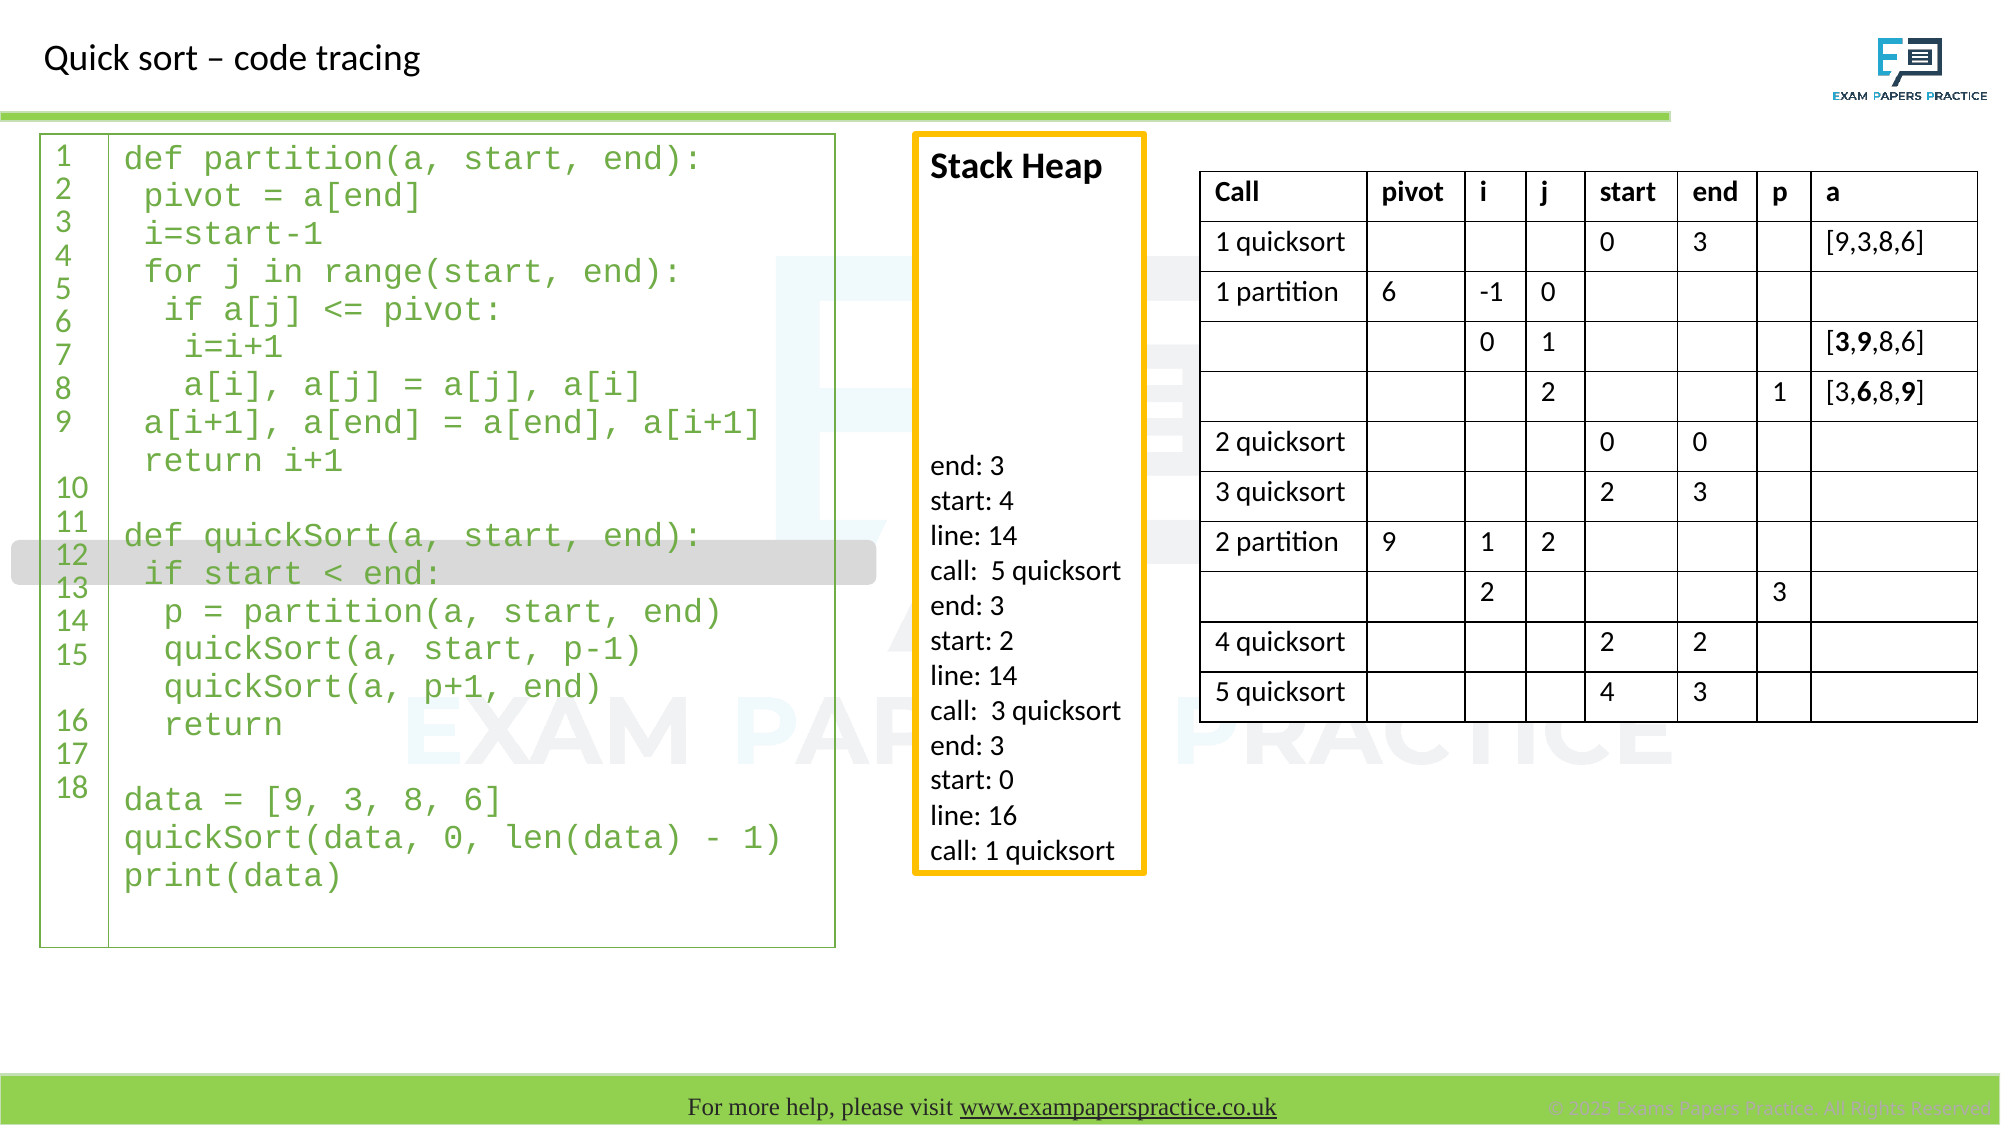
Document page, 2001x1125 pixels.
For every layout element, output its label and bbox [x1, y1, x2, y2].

table_cell [1678, 272, 1756, 321]
table_cell [1201, 522, 1366, 571]
table_cell [1201, 372, 1366, 421]
table_cell [1201, 673, 1366, 721]
table_cell [1368, 522, 1464, 571]
table_cell [1466, 572, 1525, 621]
table_cell [1678, 222, 1756, 271]
table_cell [1527, 322, 1584, 371]
table_header [41, 135, 108, 947]
table_cell [1368, 673, 1464, 721]
table_cell [1527, 372, 1584, 421]
table_cell [1527, 673, 1584, 721]
table_cell [1466, 272, 1525, 321]
table_cell [1586, 623, 1677, 671]
table_cell [1586, 572, 1677, 621]
table_cell [1466, 623, 1525, 671]
table_cell [1201, 472, 1366, 521]
table_cell [1201, 623, 1366, 671]
table_cell [1466, 673, 1525, 721]
table_cell [1466, 222, 1525, 271]
table_cell [1527, 572, 1584, 621]
table_cell [1758, 572, 1810, 621]
table_cell [1527, 222, 1584, 271]
table_cell [1201, 222, 1366, 271]
table_cell [1466, 372, 1525, 421]
table_cell [1466, 522, 1525, 571]
table_cell [1812, 673, 1977, 721]
table_cell [1368, 222, 1464, 271]
table_cell [1812, 272, 1977, 321]
table_cell [1678, 322, 1756, 371]
table_cell [1201, 572, 1366, 621]
table_cell [1678, 372, 1756, 421]
table_cell [1368, 272, 1464, 321]
table_cell [1368, 623, 1464, 671]
table_cell [1678, 522, 1756, 571]
table_cell [1527, 522, 1584, 571]
table_header [1586, 172, 1677, 221]
table_cell [1201, 272, 1366, 321]
table_header [1466, 172, 1525, 221]
table_header [1812, 172, 1977, 221]
table_cell [1678, 673, 1756, 721]
table_cell [1758, 272, 1810, 321]
text_box [915, 133, 1145, 874]
table_cell [1678, 472, 1756, 521]
table_cell [1758, 372, 1810, 421]
table_cell [1527, 272, 1584, 321]
table_cell [1466, 472, 1525, 521]
text_box [28, 25, 1072, 86]
table_header [1758, 172, 1810, 221]
table_cell [1586, 222, 1677, 271]
table_cell [1586, 422, 1677, 471]
table_cell [1678, 422, 1756, 471]
table_cell [1758, 222, 1810, 271]
table_cell [1201, 322, 1366, 371]
table_cell [1678, 572, 1756, 621]
table_cell [1812, 322, 1977, 371]
table_header [1527, 172, 1584, 221]
table_cell [1678, 623, 1756, 671]
table_cell [1758, 522, 1810, 571]
table_cell [1758, 422, 1810, 471]
table_cell [1586, 673, 1677, 721]
table_cell [1201, 422, 1366, 471]
table_cell [1527, 472, 1584, 521]
table_cell [1586, 472, 1677, 521]
table_cell [1812, 472, 1977, 521]
table_cell [1812, 623, 1977, 671]
table_cell [1812, 422, 1977, 471]
table_cell [1368, 372, 1464, 421]
table_cell [1527, 623, 1584, 671]
text_box [11, 539, 39, 585]
table_header [109, 135, 834, 947]
table_cell [1812, 372, 1977, 421]
table_cell [1586, 522, 1677, 571]
table_header [1201, 172, 1366, 221]
table_cell [1368, 472, 1464, 521]
table_header [1368, 172, 1464, 221]
table_cell [1368, 572, 1464, 621]
table_cell [1368, 422, 1464, 471]
table_cell [1812, 222, 1977, 271]
text_box [836, 539, 877, 585]
table_cell [1758, 623, 1810, 671]
table_cell [1368, 322, 1464, 371]
table_cell [1758, 673, 1810, 721]
table_cell [1586, 322, 1677, 371]
table_cell [1527, 422, 1584, 471]
table_cell [1586, 272, 1677, 321]
table_cell [1758, 322, 1810, 371]
table_cell [1466, 322, 1525, 371]
table_header [1678, 172, 1756, 221]
table_cell [1812, 572, 1977, 621]
table_cell [1758, 472, 1810, 521]
table_cell [1466, 422, 1525, 471]
table_cell [1586, 372, 1677, 421]
table_cell [1812, 522, 1977, 571]
